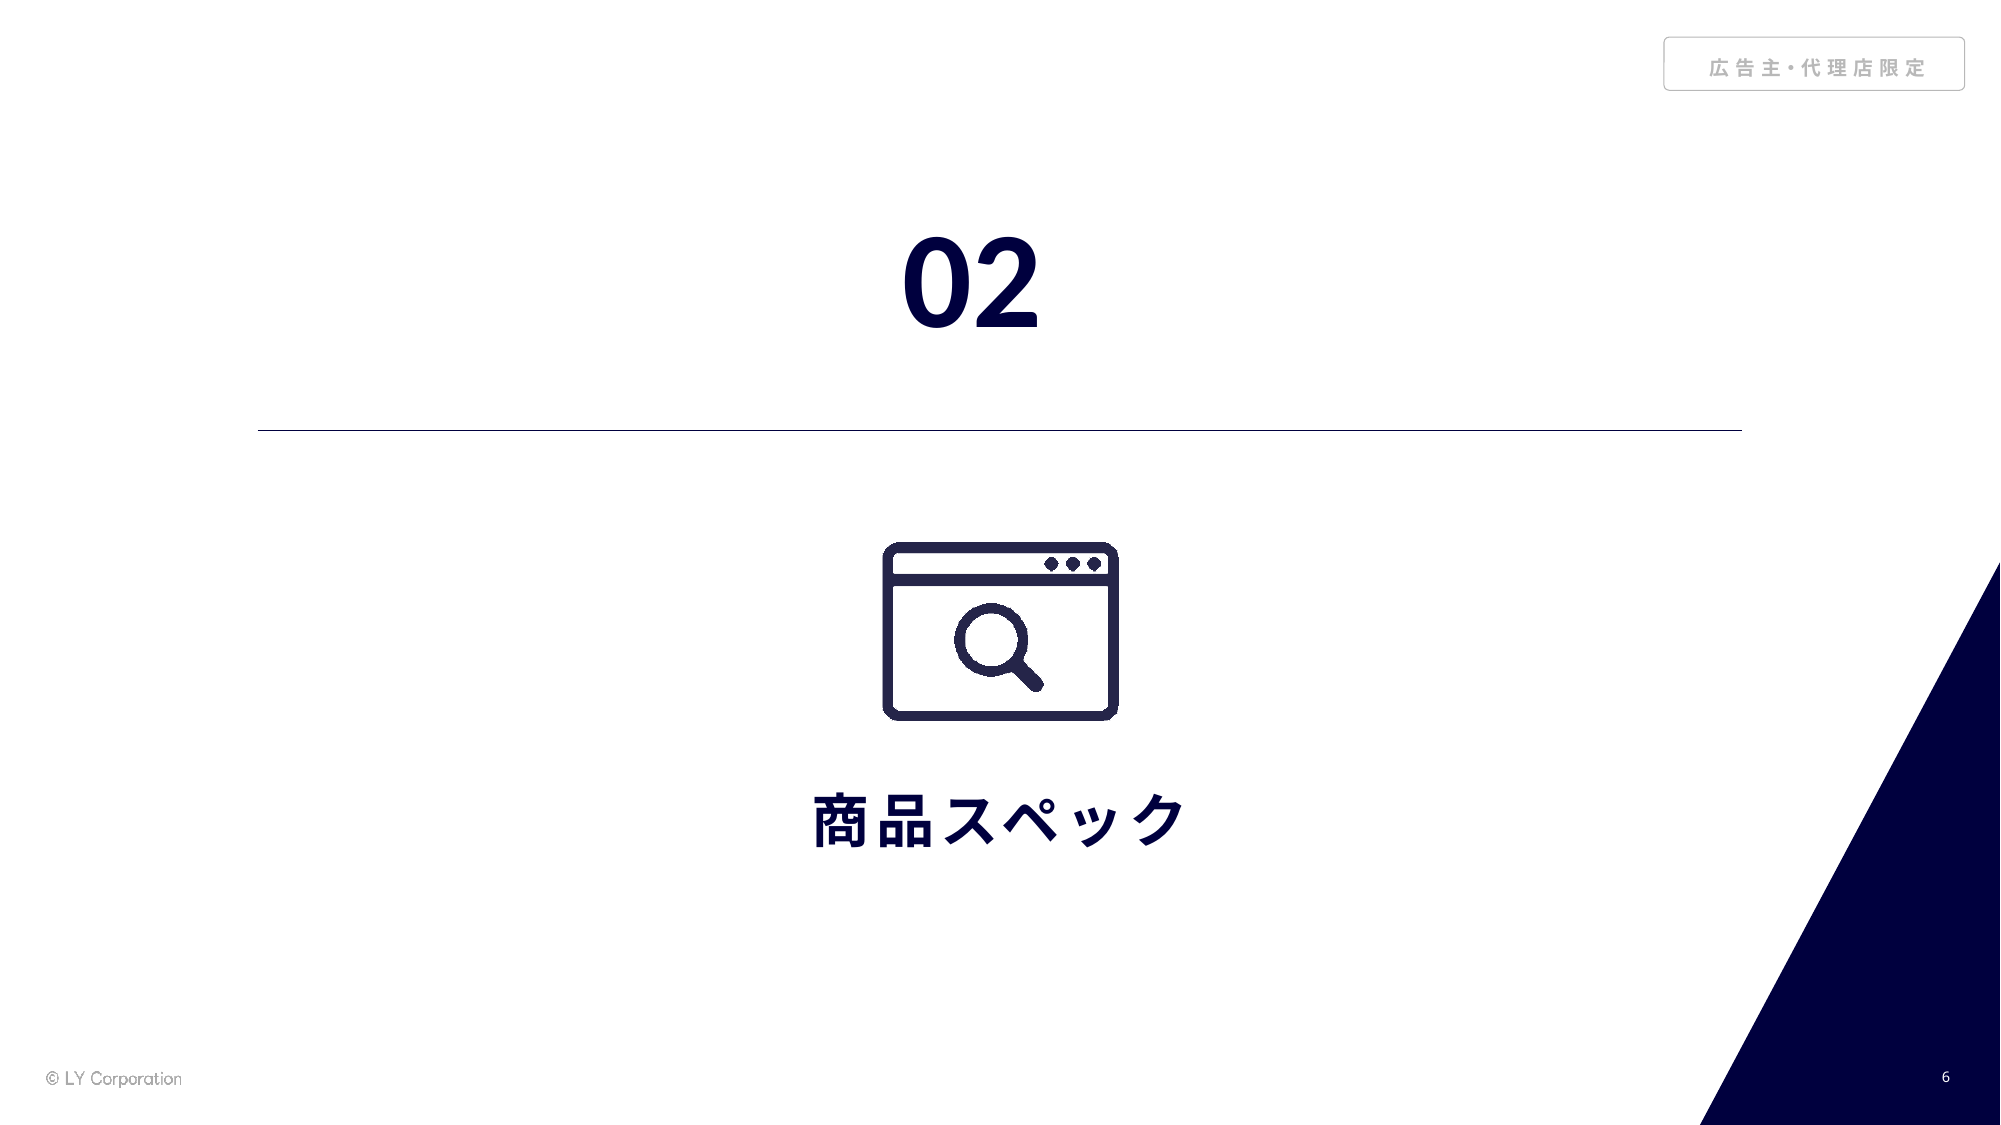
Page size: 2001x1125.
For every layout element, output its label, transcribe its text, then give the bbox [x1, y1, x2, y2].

picture [869, 510, 1130, 751]
list 商品スペック [512, 785, 1488, 875]
picture [46, 1071, 181, 1088]
list 02 [887, 200, 1113, 375]
